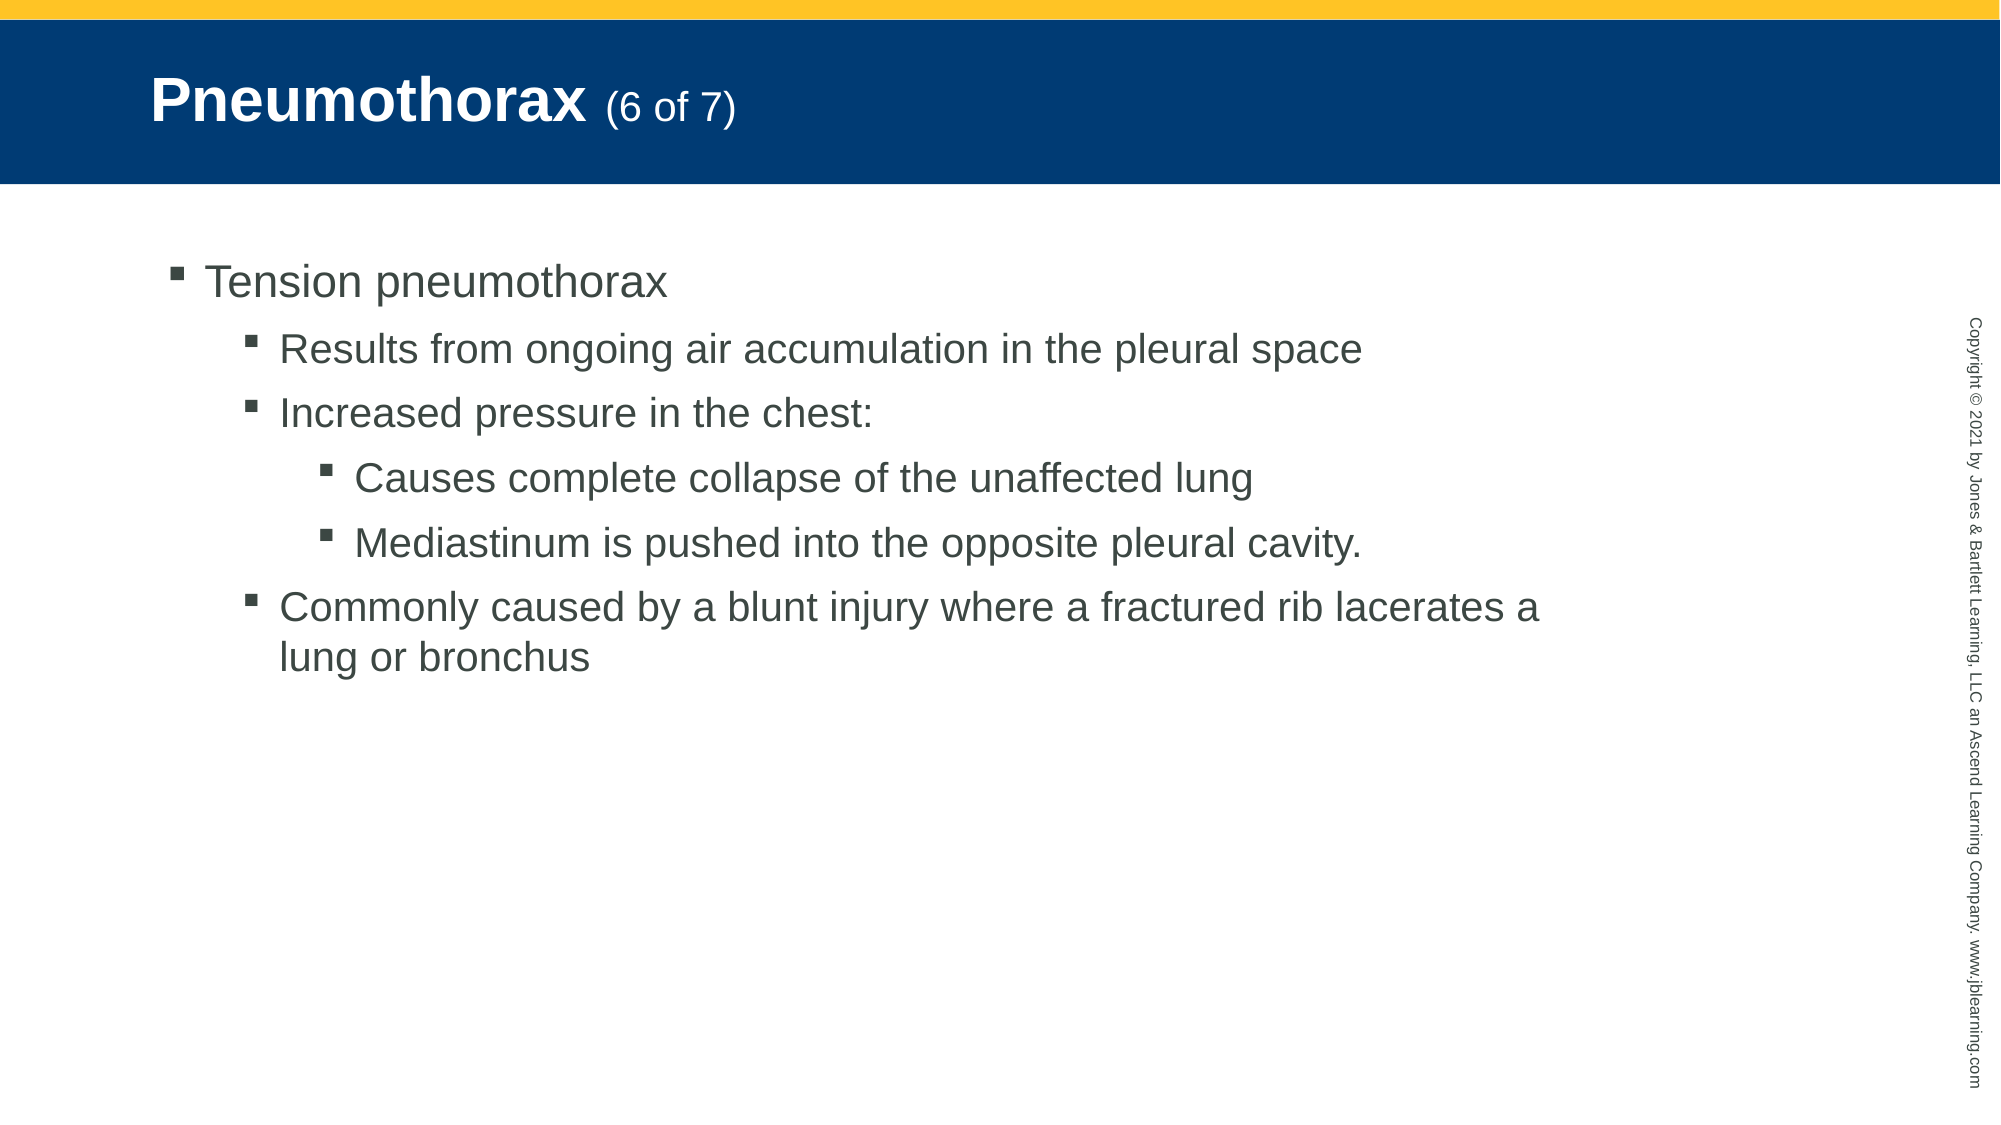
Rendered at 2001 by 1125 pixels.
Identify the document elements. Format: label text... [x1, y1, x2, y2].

title Pneumothorax (6 of 7) [0, 19, 2000, 185]
list Tension pneumothorax Results from ongoing air accumulation in the pleural space Increased pressure in the chest: Causes complete collapse of the unaffected lung Mediastinum is pushed into the opposite pleural cavity. Commonly caused by a blunt injury where a fractured rib lacerates a lung or bronchus [151, 244, 1665, 1016]
